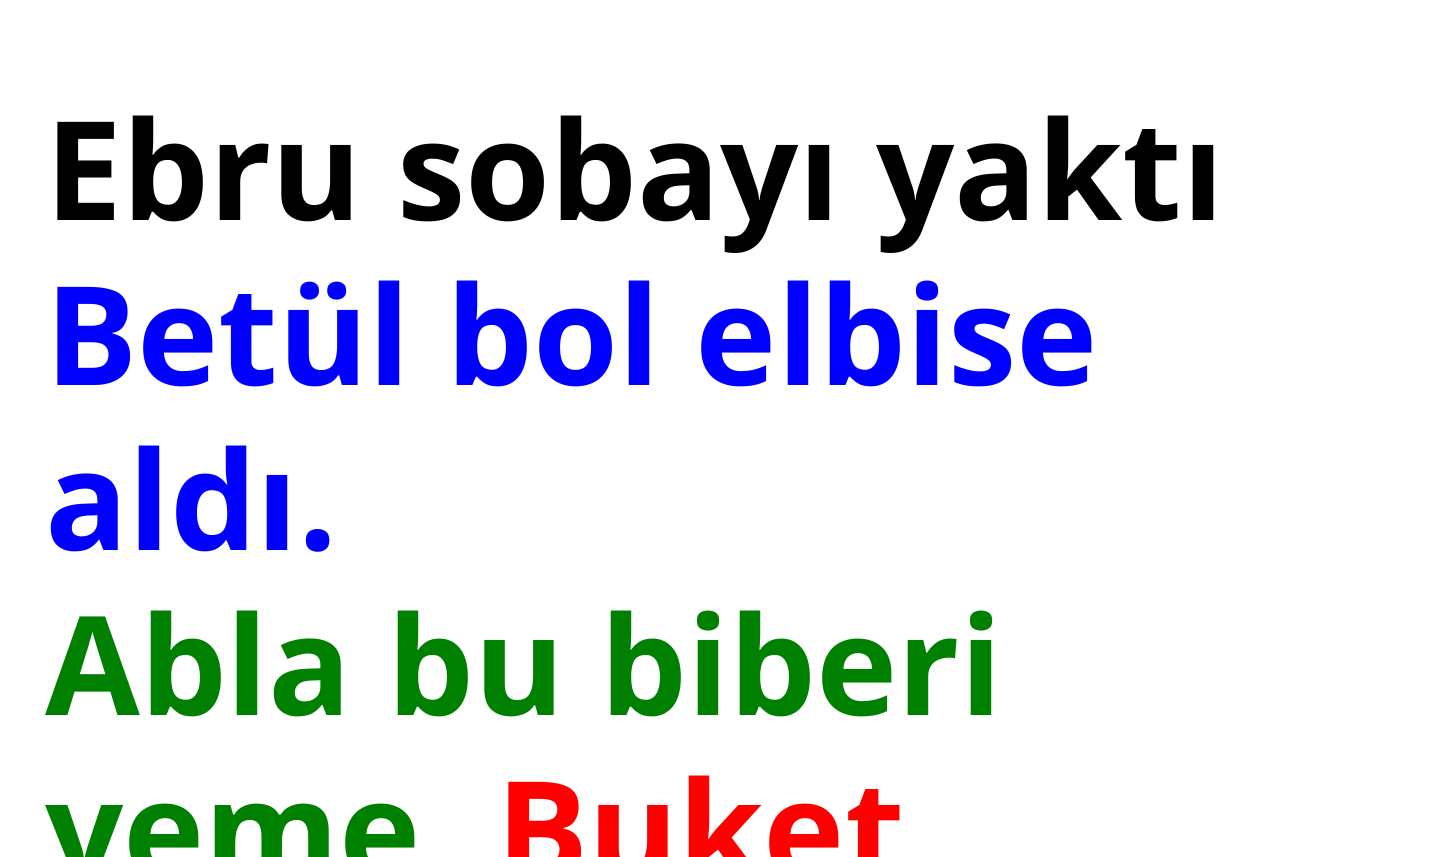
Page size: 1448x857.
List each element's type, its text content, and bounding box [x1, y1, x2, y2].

text_box Ebru sobayı yaktı Betül bol elbise aldı. Abla bu biberi yeme. Buket bulaşık yıkadı. [32, 76, 1427, 857]
